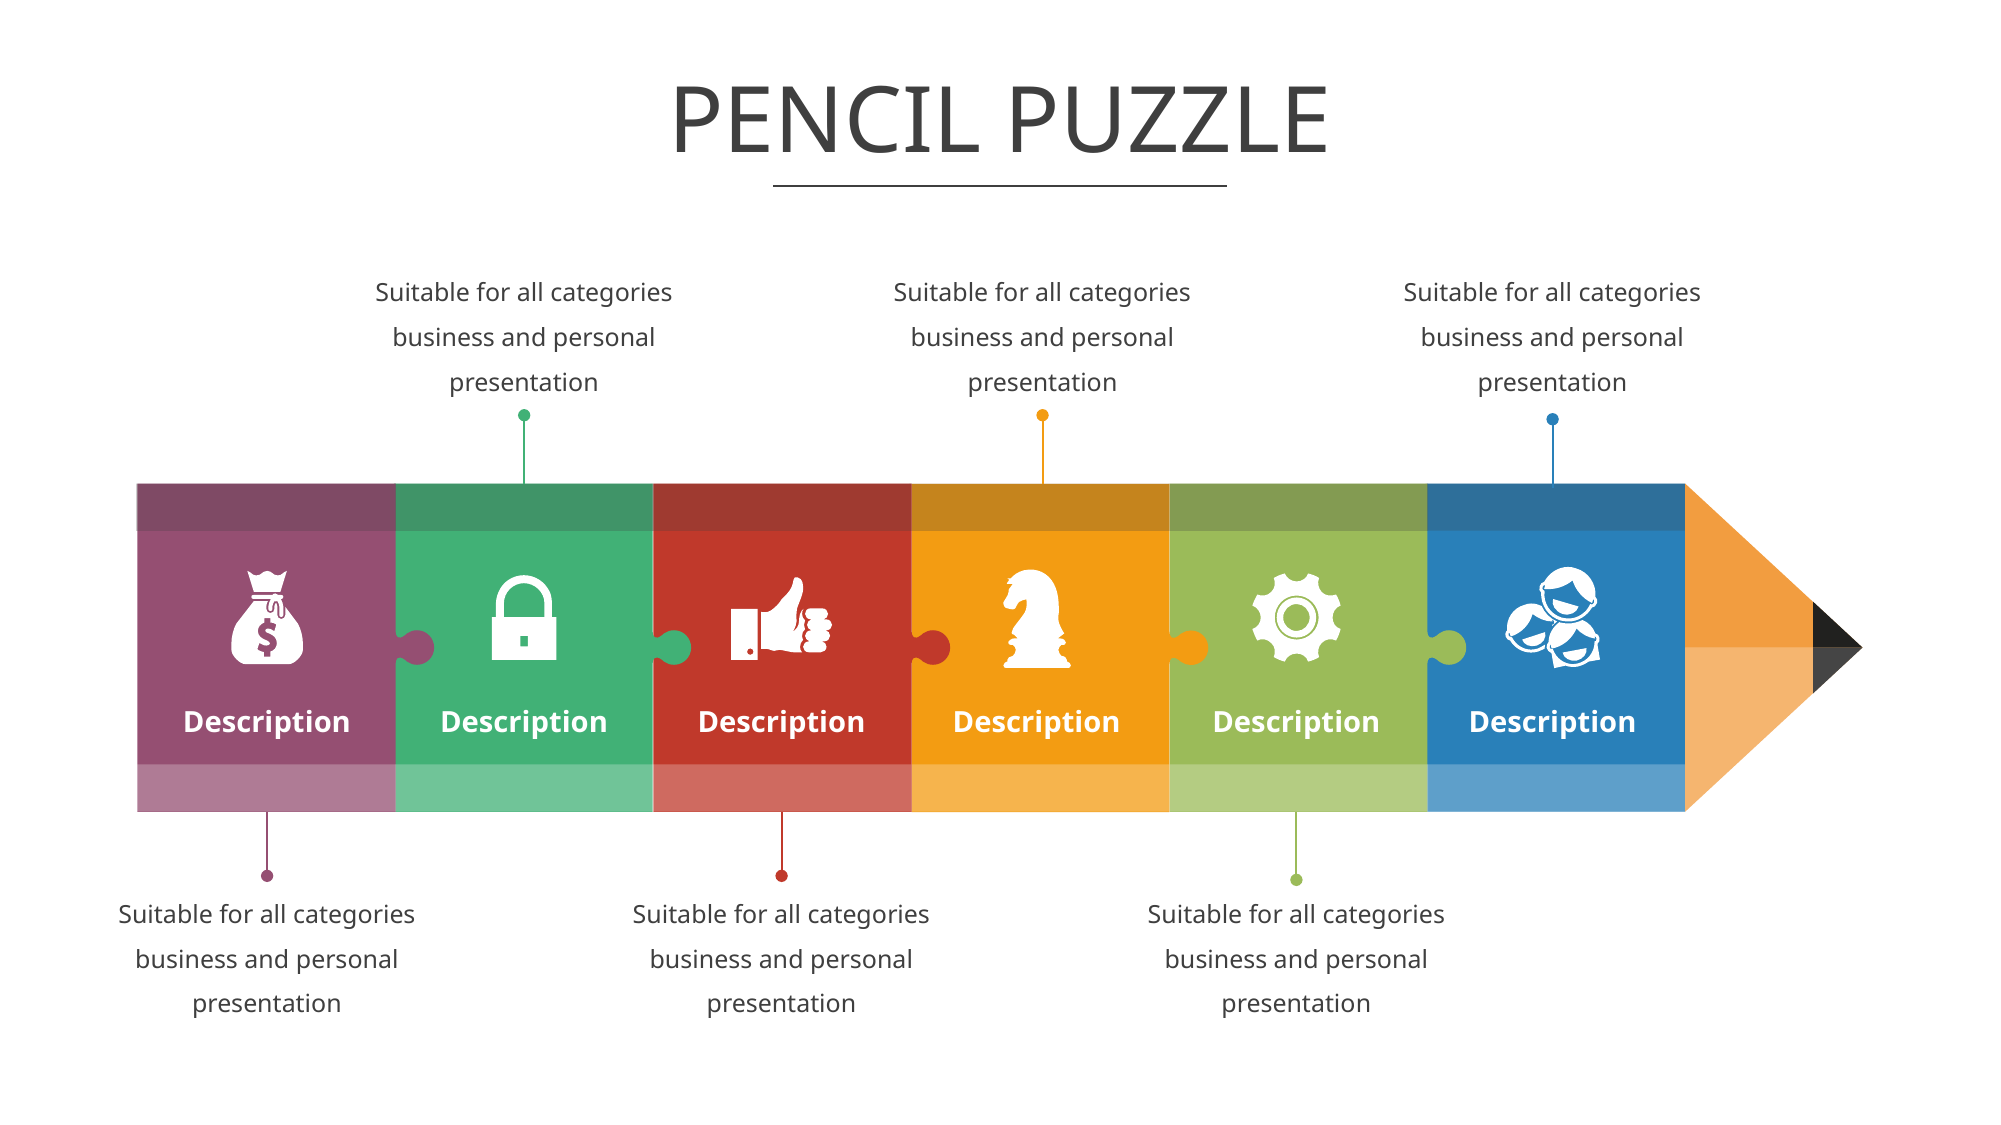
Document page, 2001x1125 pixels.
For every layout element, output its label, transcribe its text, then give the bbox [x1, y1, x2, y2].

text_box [692, 483, 951, 812]
text_box Suitable for all categories business and personal presentation [580, 875, 983, 1026]
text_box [951, 483, 1209, 812]
text_box Suitable for all categories business and personal presentation [841, 253, 1244, 404]
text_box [136, 483, 435, 812]
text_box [1209, 483, 1467, 812]
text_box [1467, 483, 1685, 812]
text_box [1685, 483, 1863, 812]
text_box Suitable for all categories business and personal presentation [1351, 253, 1754, 404]
text_box Suitable for all categories business and personal presentation [66, 875, 468, 1026]
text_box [435, 483, 692, 812]
title PENCIL PUZZLE [137, 59, 1863, 186]
text_box Suitable for all categories business and personal presentation [1095, 875, 1498, 1026]
text_box Suitable for all categories business and personal presentation [323, 253, 725, 404]
